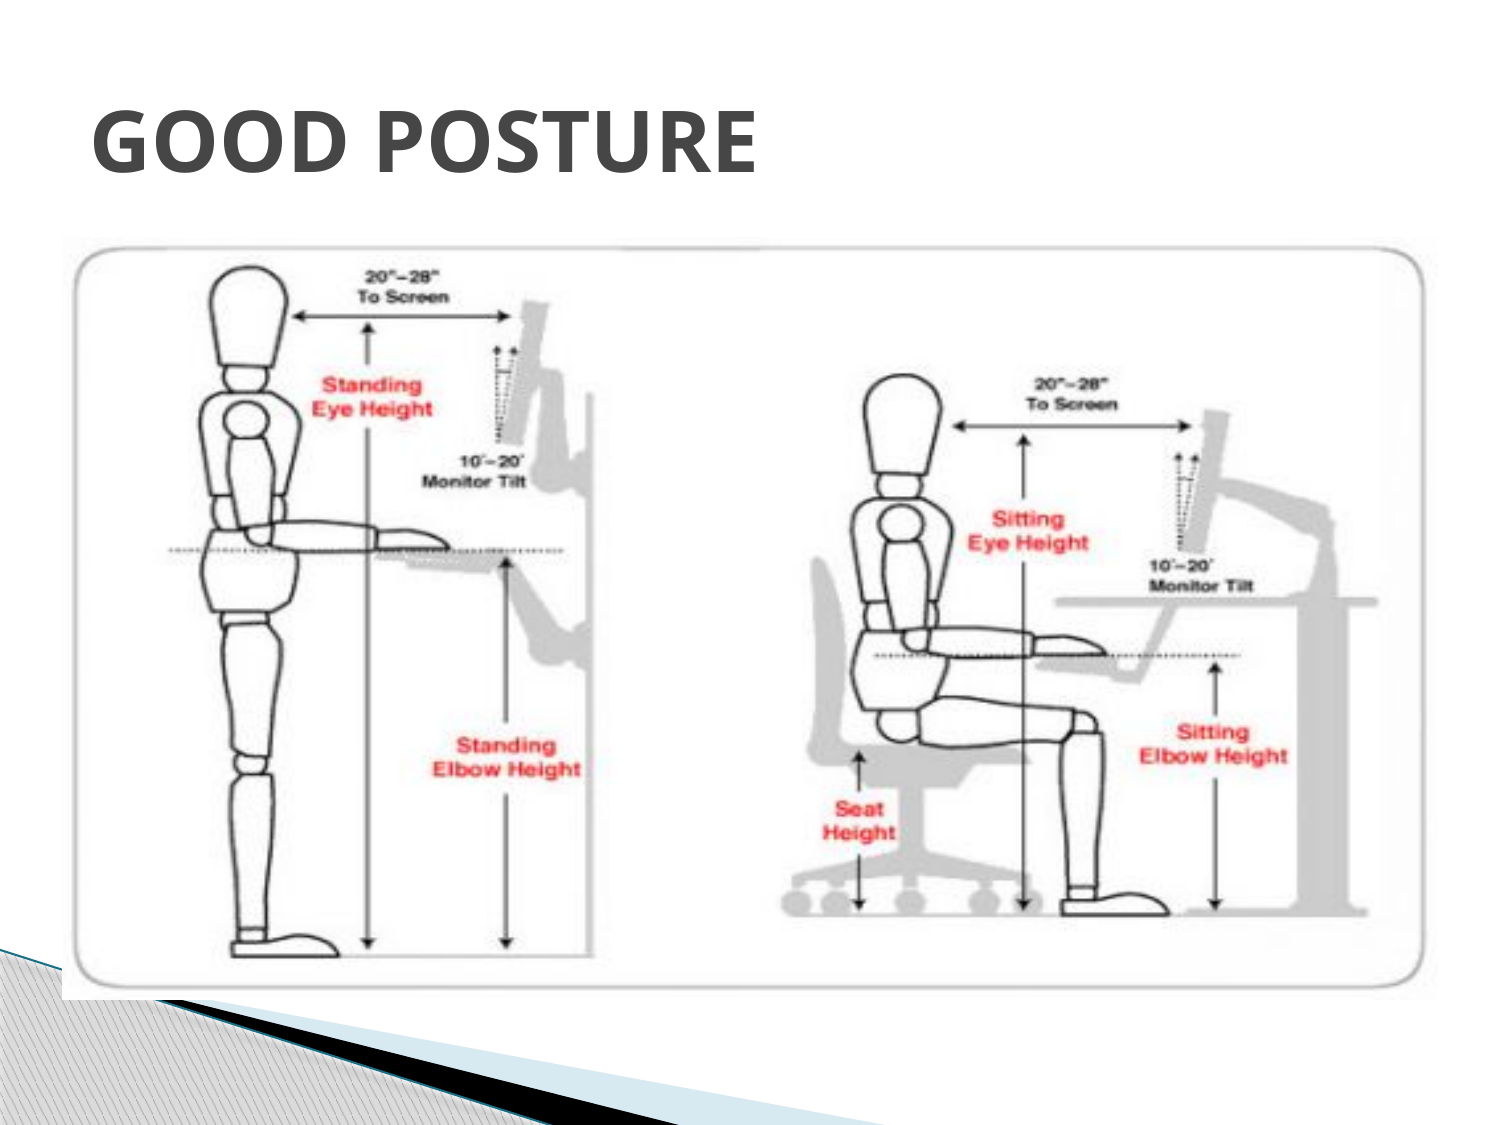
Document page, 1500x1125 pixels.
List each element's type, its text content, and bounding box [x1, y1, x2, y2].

title GOOD POSTURE [75, 45, 1425, 233]
picture [62, 237, 1438, 1001]
